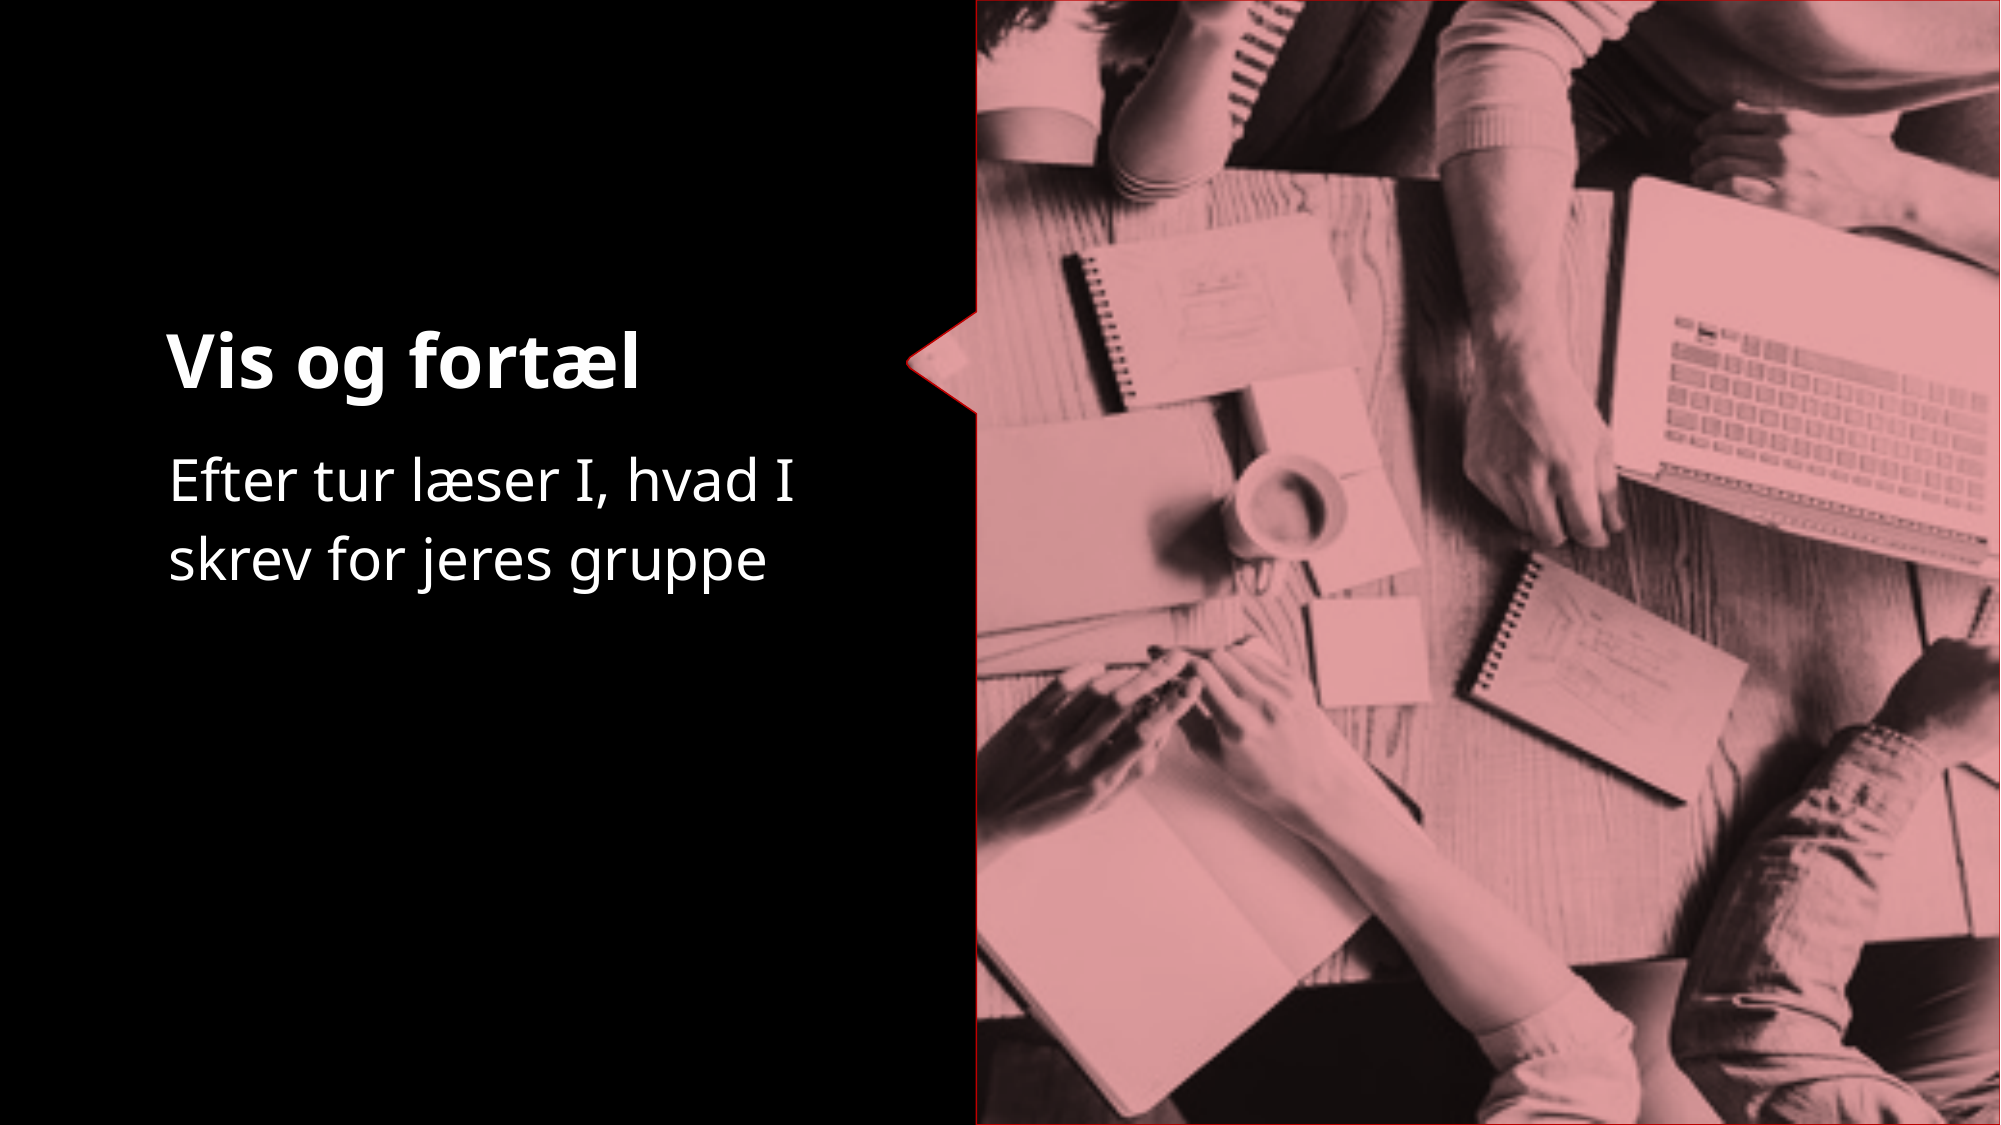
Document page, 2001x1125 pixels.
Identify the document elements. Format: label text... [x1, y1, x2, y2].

list Efter tur læser I, hvad I skrev for jeres gruppe [153, 431, 878, 1009]
title Vis og fortæl [151, 152, 906, 418]
picture [906, 0, 2000, 1125]
